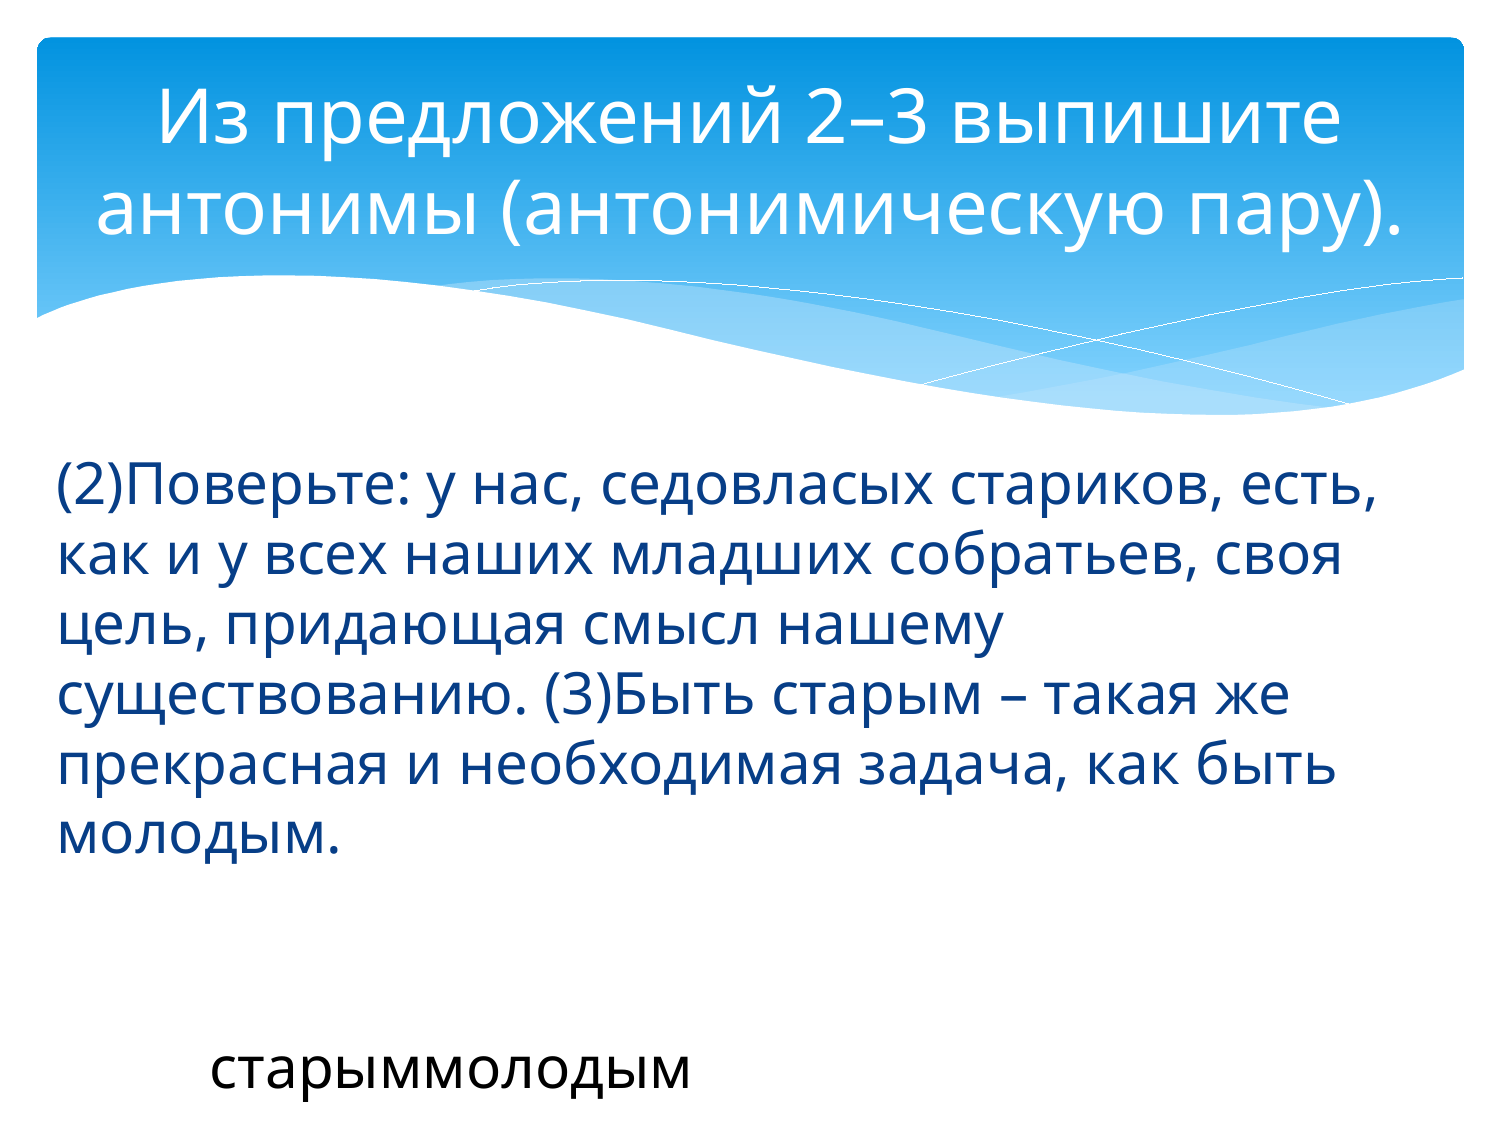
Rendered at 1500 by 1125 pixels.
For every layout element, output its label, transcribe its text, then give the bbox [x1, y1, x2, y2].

list (2)Поверьте: у нас, седовласых стариков, есть, как и у всех наших младших собратьев, своя цель, придающая смысл нашему существованию. (3)Быть старым – такая же прекрасная и необходимая задача, как быть молодым. [41, 438, 1459, 1005]
title Из предложений 2–3 выпишите антонимы (антонимическую пару). [75, 55, 1425, 261]
text_box старыммолодым [194, 1023, 1317, 1108]
